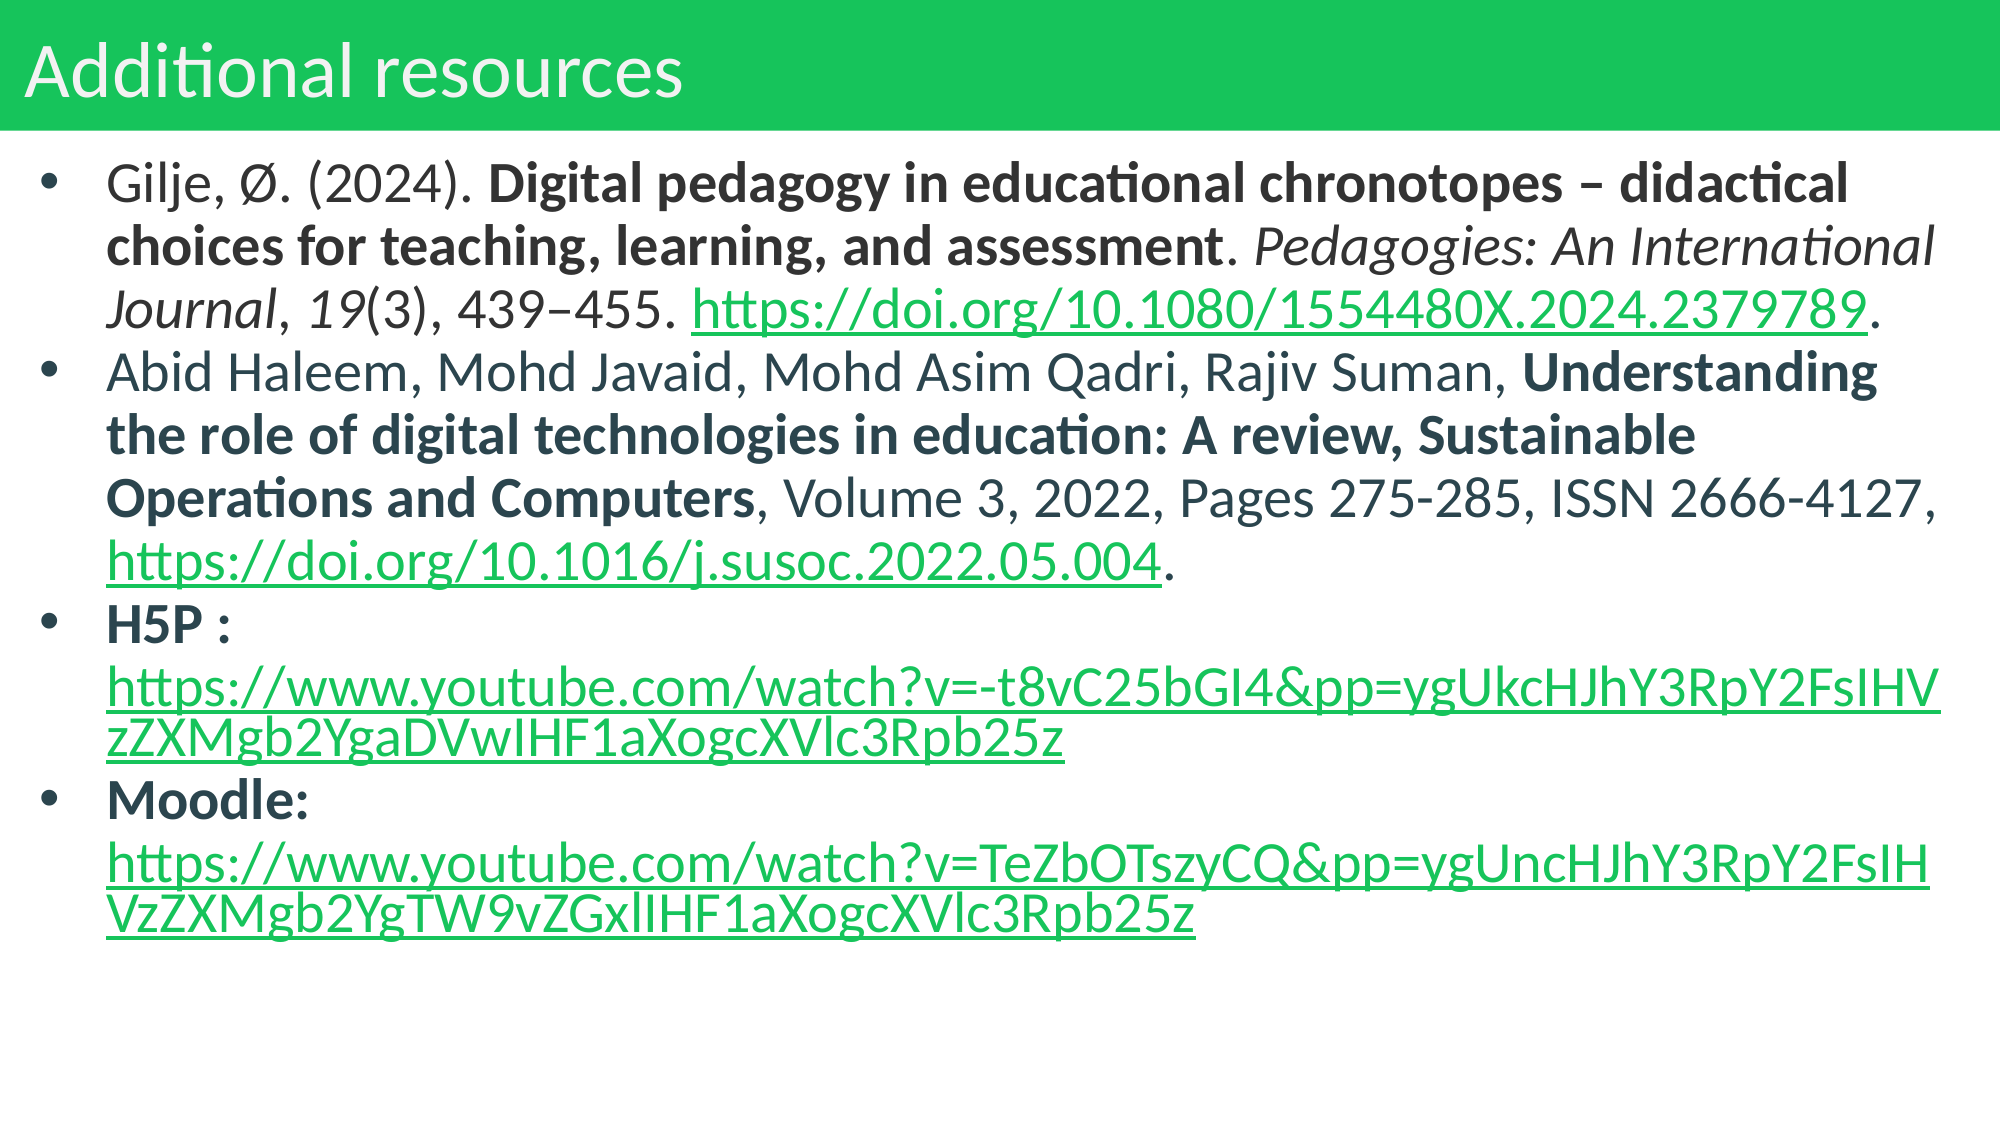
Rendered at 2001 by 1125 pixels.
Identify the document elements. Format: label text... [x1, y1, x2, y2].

title Additional resources [16, 13, 1976, 131]
list Gilje, Ø. (2024). Digital pedagogy in educational chronotopes – didactical choices for teaching, learning, and assessment. Pedagogies: An International Journal, 19(3), 439–455. https://doi.org/10.1080/1554480X.2024.2379789. Abid Haleem, Mohd Javaid, Mohd Asim Qadri, Rajiv Suman, Understanding the role of digital technologies in education: A review, Sustainable Operations and Computers, Volume 3, 2022, Pages 275-285, ISSN 2666-4127, https://doi.org/10.1016/j.susoc.2022.05.004. H5P : https://www.youtube.com/watch?v=-t8vC25bGI4&pp=ygUkcHJhY3RpY2FsIHVzZXMgb2YgaDVwIHF1aXogcXVlc3Rpb25z Moodle: https://www.youtube.com/watch?v=TeZbOTszyCQ&pp=ygUncHJhY3RpY2FsIHVzZXMgb2YgTW9vZGxlIHF1aXogcXVlc3Rpb25z [16, 144, 1976, 1108]
